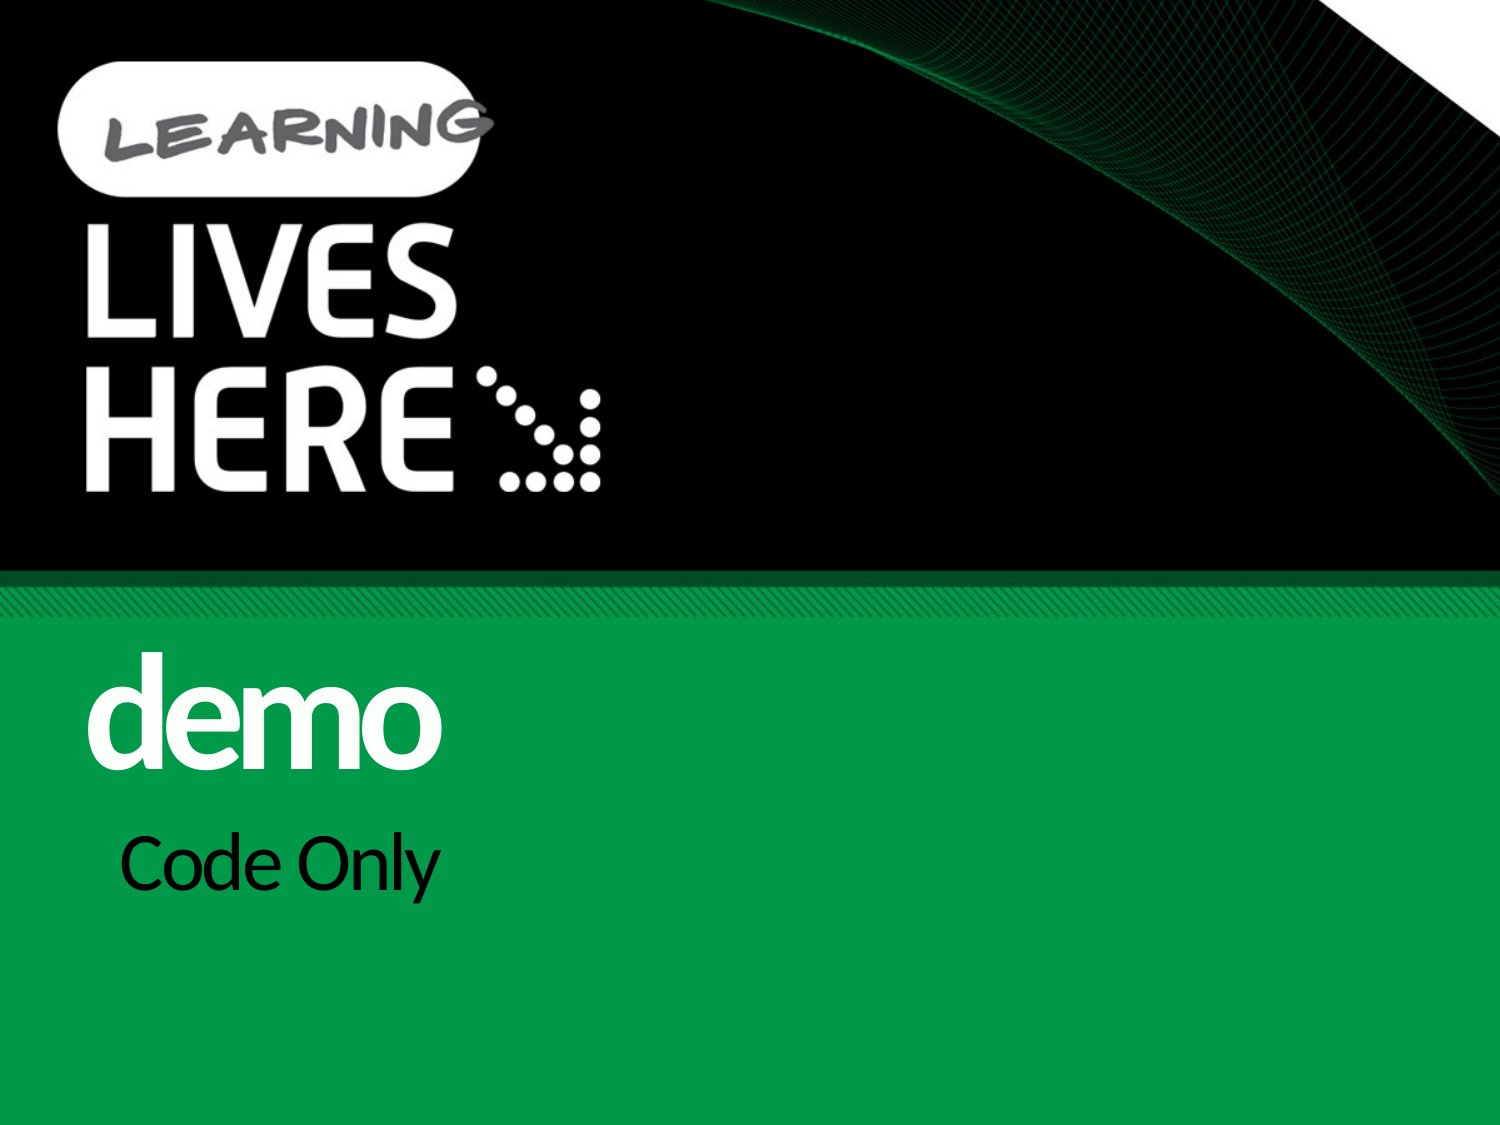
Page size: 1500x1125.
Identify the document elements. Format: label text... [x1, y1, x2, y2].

picture [0, 0, 1500, 1125]
list demo [83, 625, 1344, 800]
title Code Only [119, 818, 1375, 943]
